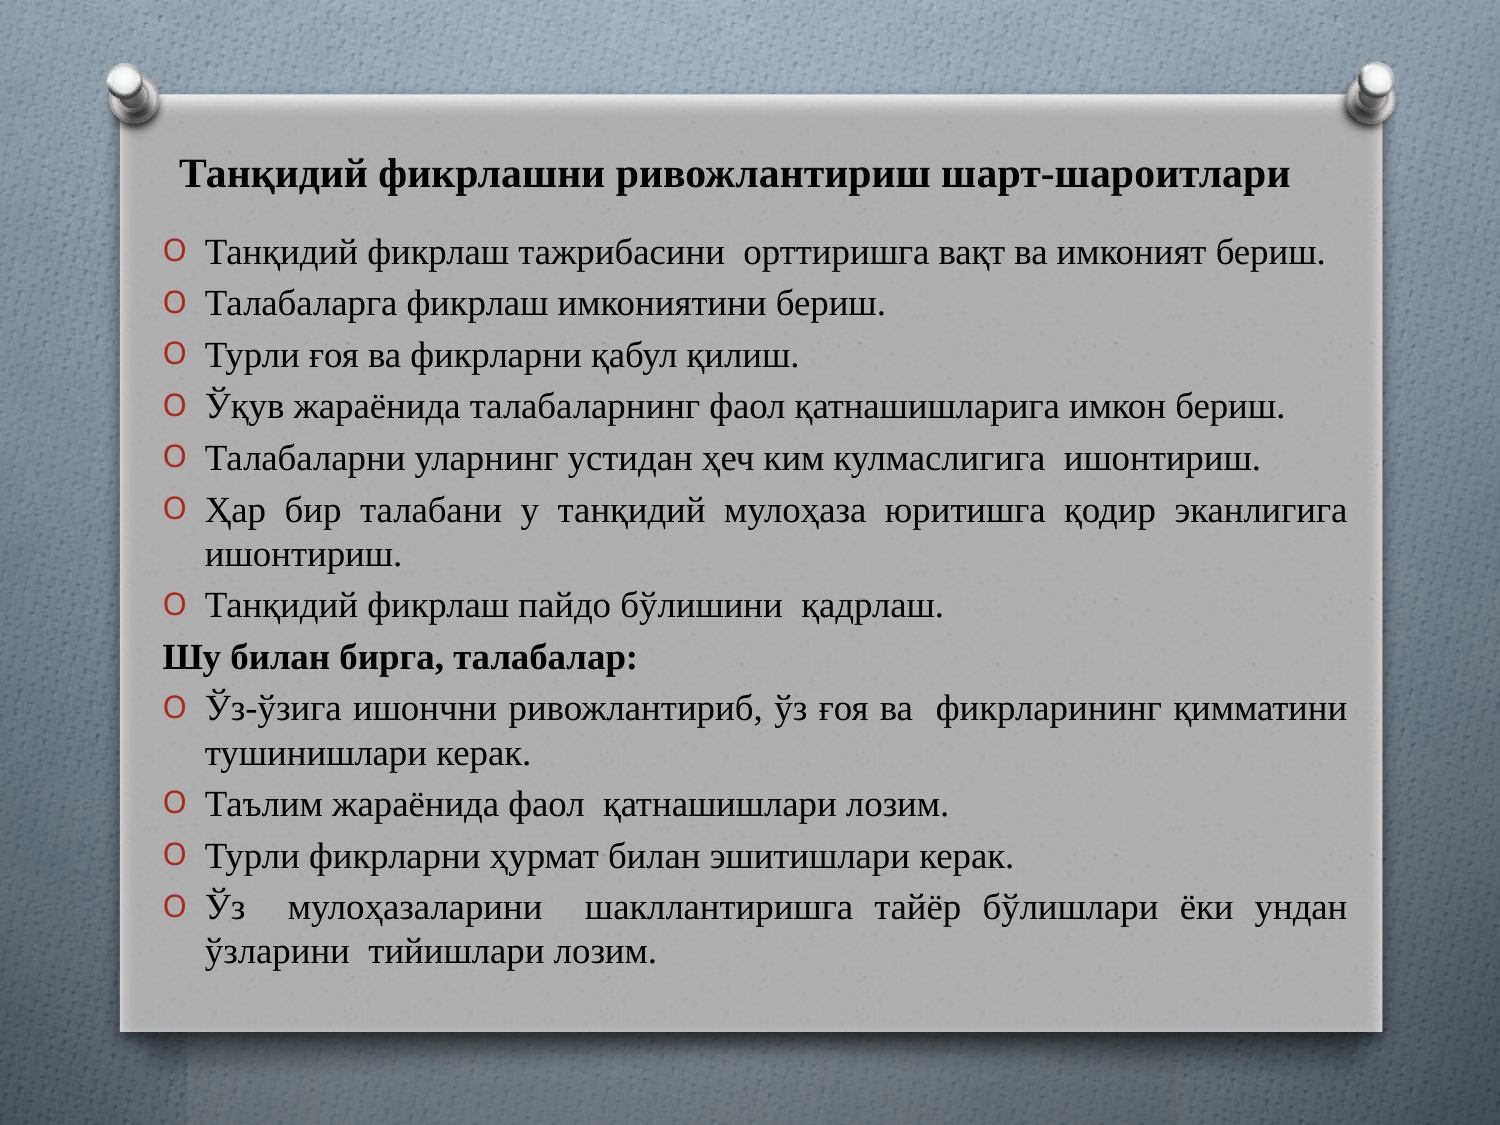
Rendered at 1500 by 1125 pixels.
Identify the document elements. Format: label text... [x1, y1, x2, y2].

picture [75, 29, 198, 147]
list Танқидий фикрлаш тажрибасини орттиришга вақт ва имконият бериш. Талабаларга фикрлаш имкониятини бериш. Турли ғоя ва фикрларни қабул қилиш. Ўқув жараёнида талабаларнинг фаол қатнашишларига имкон бериш. Талабаларни уларнинг устидан ҳеч ким кулмаслигига ишонтириш. Ҳар бир талабани у танқидий мулоҳаза юритишга қодир эканлигига ишонтириш. Танқидий фикрлаш пайдо бўлишини қадрлаш. Шу билан бирга, талабалар: Ўз-ўзига ишончни ривожлантириб, ўз ғоя ва фикрларининг қимматини тушинишлари керак. Таълим жараёнида фаол қатнашишлари лозим. Турли фикрларни ҳурмат билан эшитишлари керак. Ўз мулоҳазаларини шакллантиришга тайёр бўлишлари ёки ундан ўзларини тийишлари лозим. [147, 219, 1365, 1012]
picture [1317, 35, 1439, 156]
title Танқидий фикрлашни ривожлантириш шарт-шароитлари [147, 134, 1323, 209]
